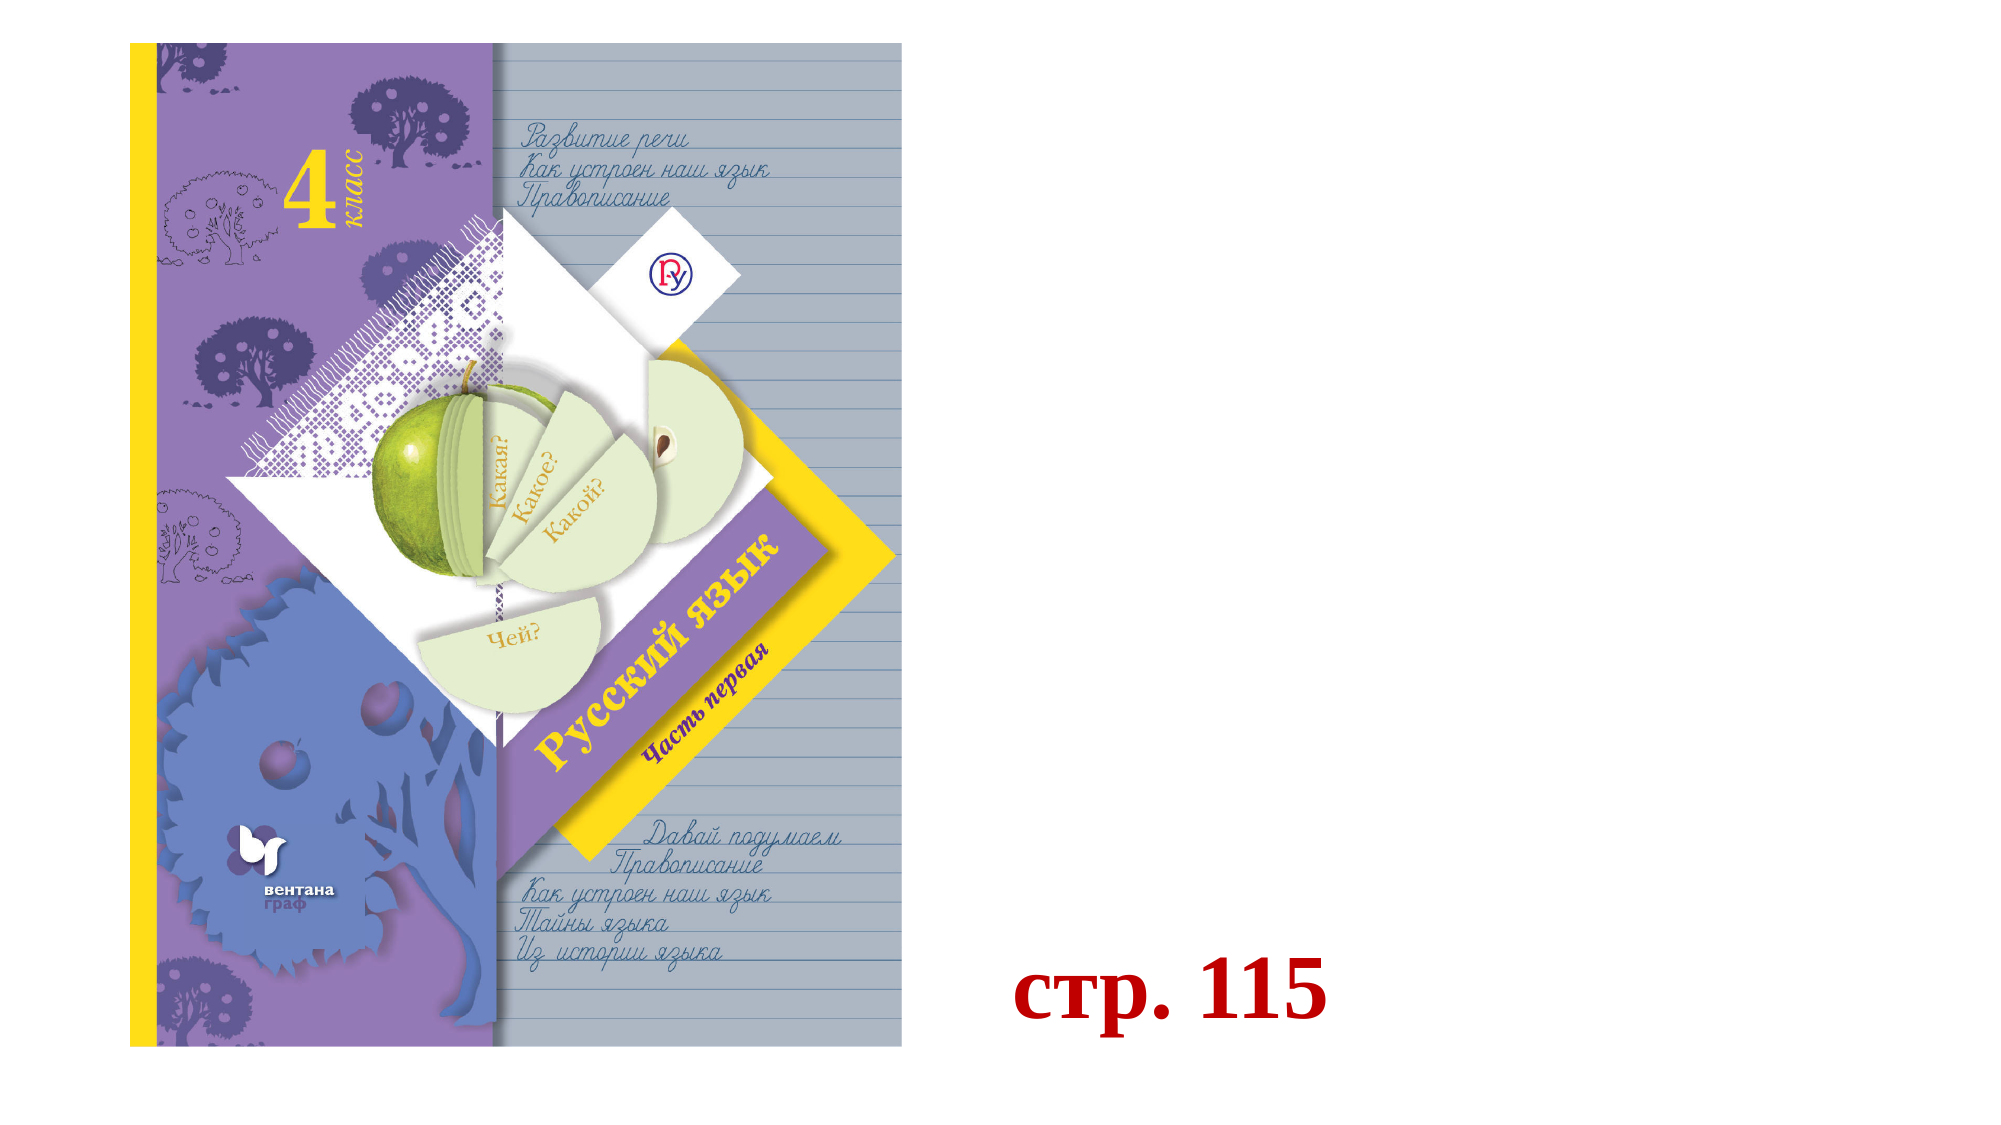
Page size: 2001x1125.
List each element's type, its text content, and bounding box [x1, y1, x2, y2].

text_box стр. 115 [997, 919, 1368, 1045]
picture [130, 43, 902, 1047]
